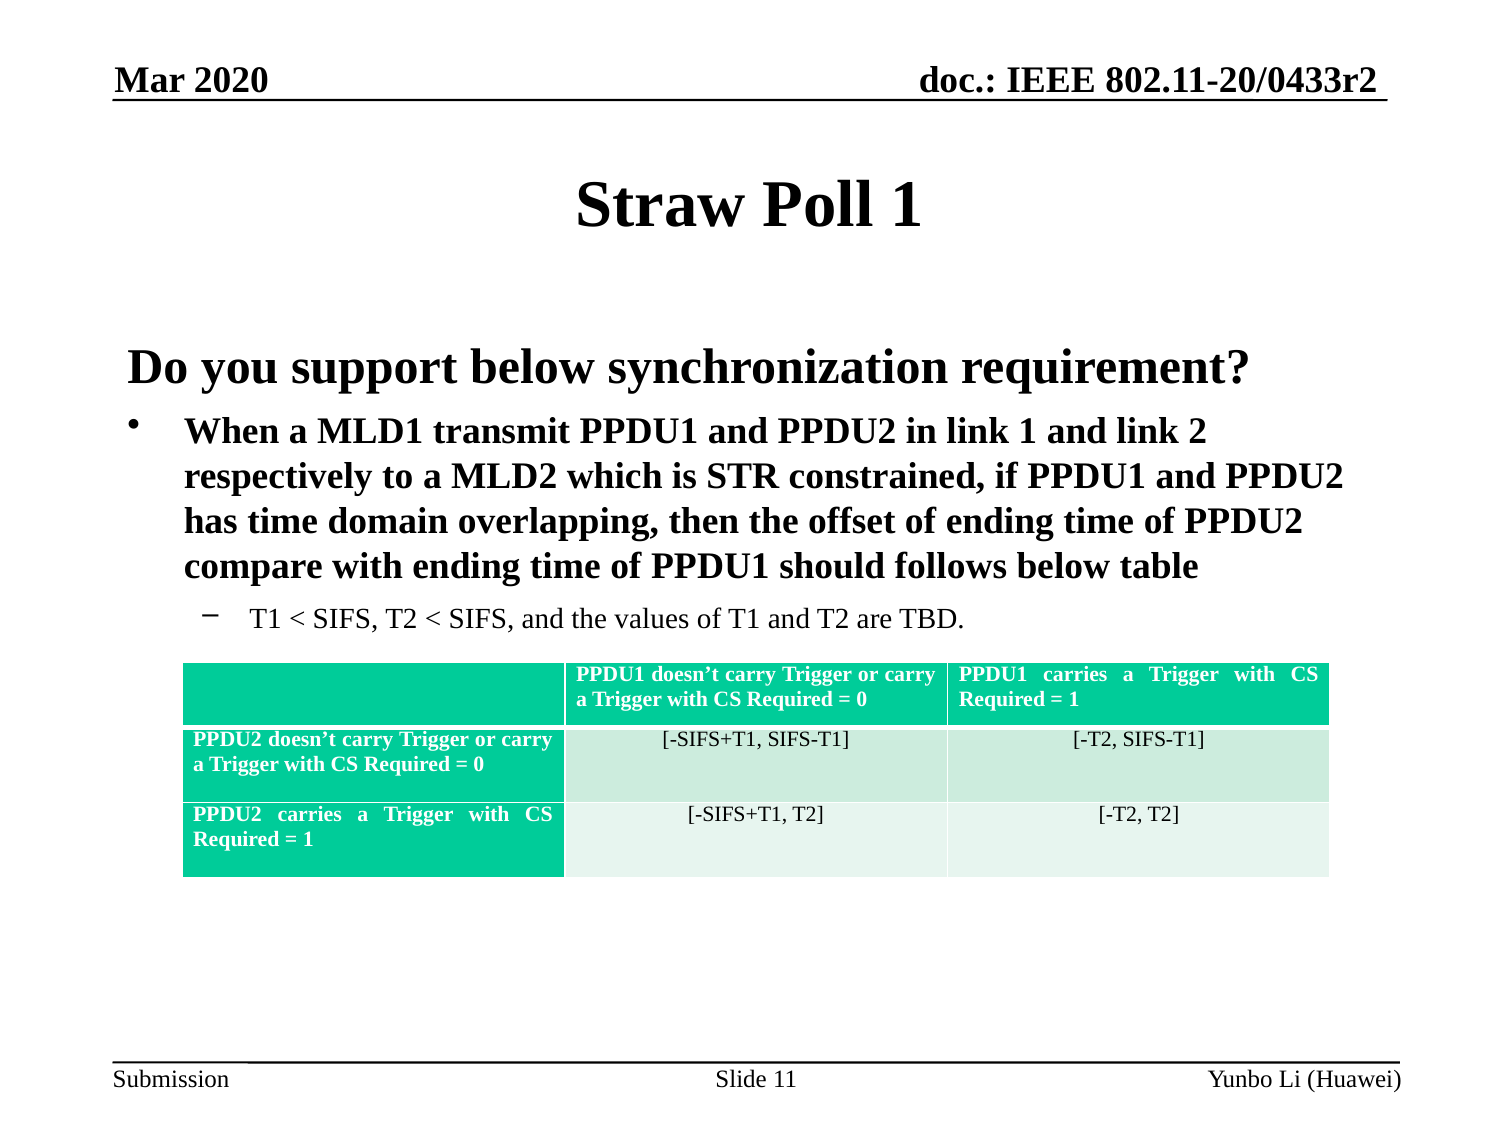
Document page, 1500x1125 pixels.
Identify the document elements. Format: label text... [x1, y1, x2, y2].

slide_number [114, 54, 271, 101]
table_cell [-T2, SIFS-T1] [948, 730, 1329, 802]
table_cell PPDU2 carries a Trigger with CS Required = 1 [183, 803, 564, 877]
table_header PPDU1 carries a Trigger with CS Required = 1 [948, 663, 1329, 725]
slide_number Slide 11 [712, 1061, 800, 1093]
footer Yunbo Li (Huawei) [1204, 1061, 1402, 1093]
table_cell [-SIFS+T1, SIFS-T1] [566, 730, 947, 802]
table_header [183, 663, 564, 725]
table_cell [-SIFS+T1, T2] [566, 803, 947, 877]
list Do you support below synchronization requirement? When a MLD1 transmit PPDU1 and PPDU2 in link 1 and link 2 respectively to a MLD2 which is STR constrained, if PPDU1 and PPDU2 has time domain overlapping, then the offset of ending time of PPDU2 compare with ending time of PPDU1 should follows below table T1 < SIFS, T2 < SIFS, and the values of T1 and T2 are TBD. Yes No Abstain [112, 326, 1402, 1002]
table_header PPDU1 doesn’t carry Trigger or carry a Trigger with CS Required = 0 [566, 663, 947, 725]
table_cell [-T2, T2] [948, 803, 1329, 877]
table_cell PPDU2 doesn’t carry Trigger or carry a Trigger with CS Required = 0 [183, 730, 564, 802]
title Straw Poll 1 [112, 112, 1388, 288]
